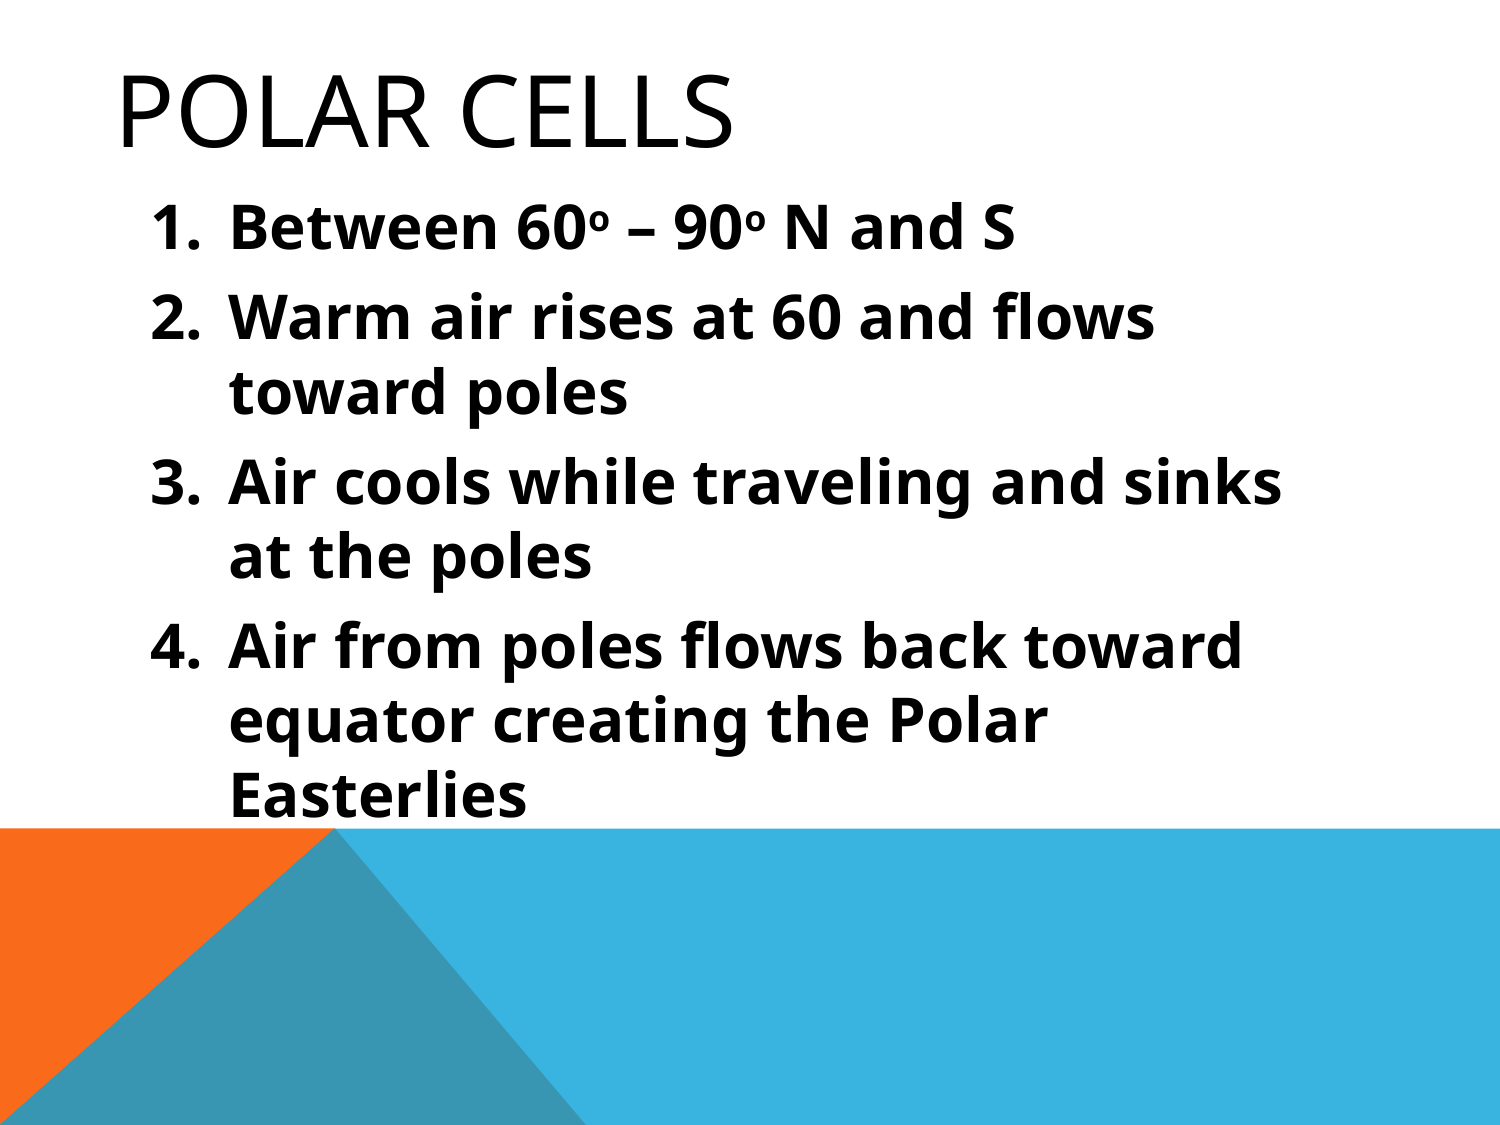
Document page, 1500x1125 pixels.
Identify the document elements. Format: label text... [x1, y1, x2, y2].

list Between 60o – 90o N and S Warm air rises at 60 and flows toward poles Air cools while traveling and sinks at the poles Air from poles flows back toward equator creating the Polar Easterlies [135, 180, 1369, 838]
title polar cells [99, 62, 1334, 153]
